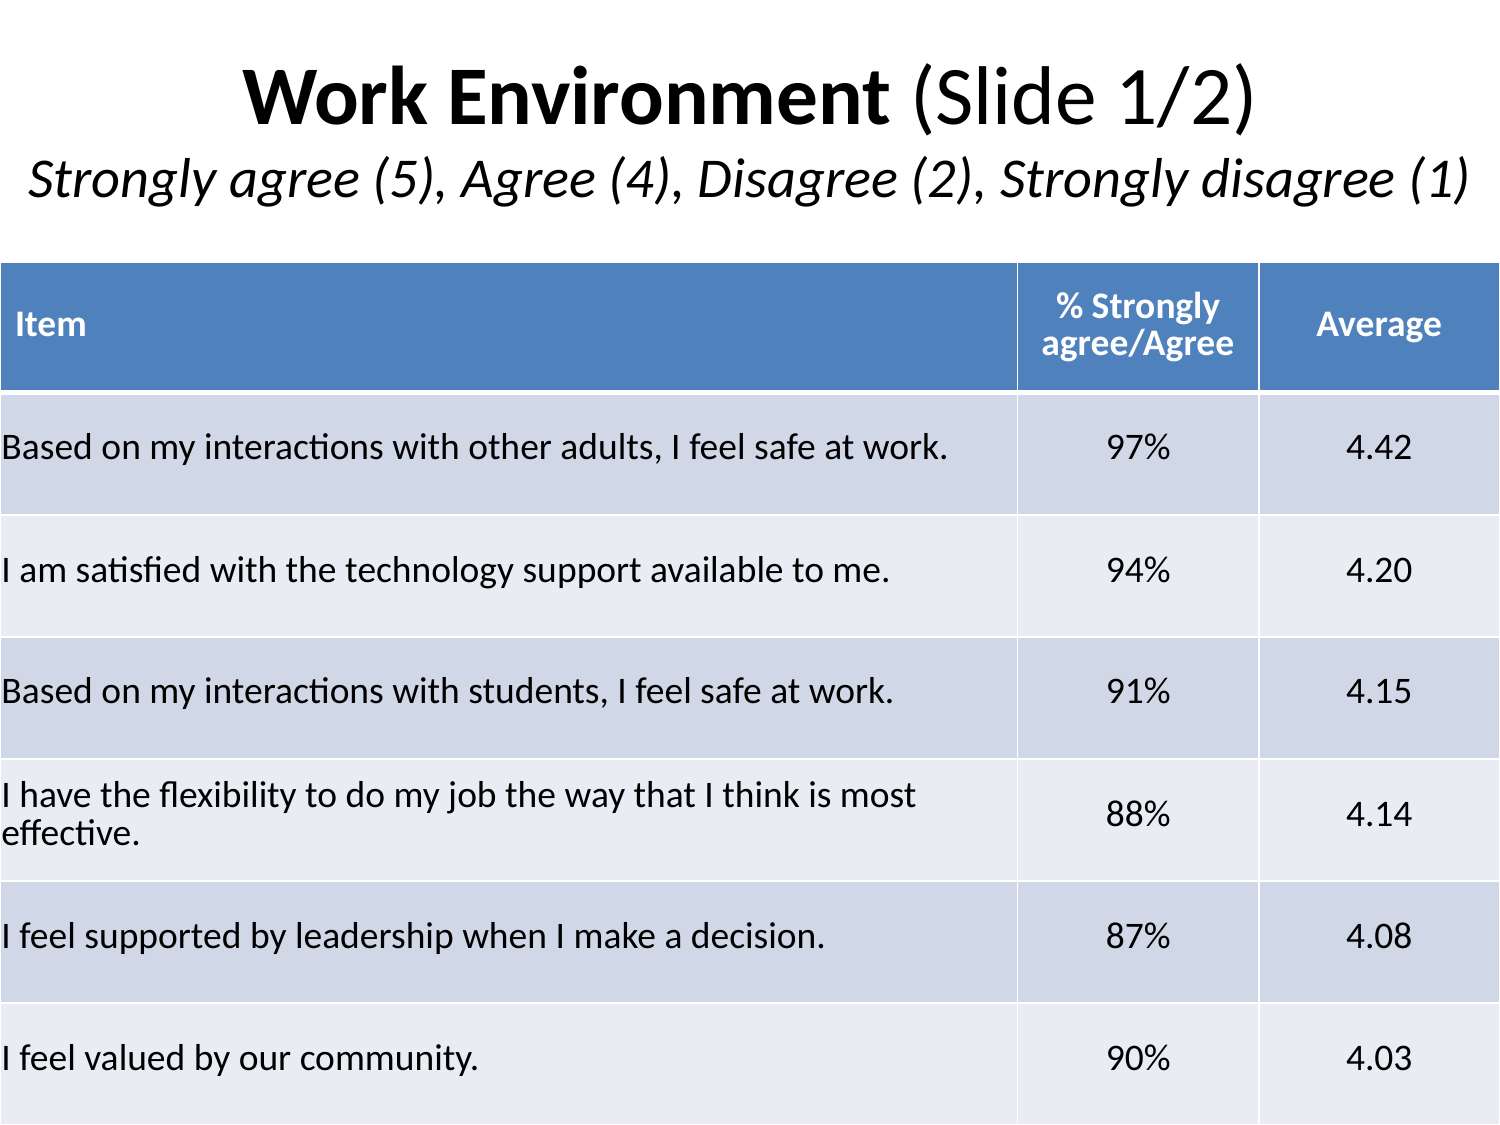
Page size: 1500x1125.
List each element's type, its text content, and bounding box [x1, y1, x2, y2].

table_cell Based on my interactions with other adults, I feel safe at work. [1, 395, 1017, 514]
table_cell I feel supported by leadership when I make a decision. [1, 882, 1017, 1002]
table_cell 87% [1018, 882, 1258, 1002]
table_header Average [1260, 263, 1499, 390]
table_cell 94% [1018, 516, 1258, 636]
table_cell Based on my interactions with students, I feel safe at work. [1, 638, 1017, 758]
table_cell I am satisfied with the technology support available to me. [1, 516, 1017, 636]
table_cell 4.42 [1260, 395, 1499, 514]
table_cell 90% [1018, 1004, 1258, 1124]
table_cell 4.15 [1260, 638, 1499, 758]
table_cell I have the flexibility to do my job the way that I think is most effective. [1, 760, 1017, 880]
table_header % Strongly agree/Agree [1018, 263, 1258, 390]
table_cell 91% [1018, 638, 1258, 758]
table_cell 4.08 [1260, 882, 1499, 1002]
table_cell 88% [1018, 760, 1258, 880]
table_cell 4.03 [1260, 1004, 1499, 1124]
table_cell 4.20 [1260, 516, 1499, 636]
table_cell 4.14 [1260, 760, 1499, 880]
title Work Environment (Slide 1/2) Strongly agree (5), Agree (4), Disagree (2), Strongly disagree (1) [0, 0, 1500, 250]
table_header Item [1, 263, 1017, 390]
table_cell 97% [1018, 395, 1258, 514]
table_cell I feel valued by our community. [1, 1004, 1017, 1124]
